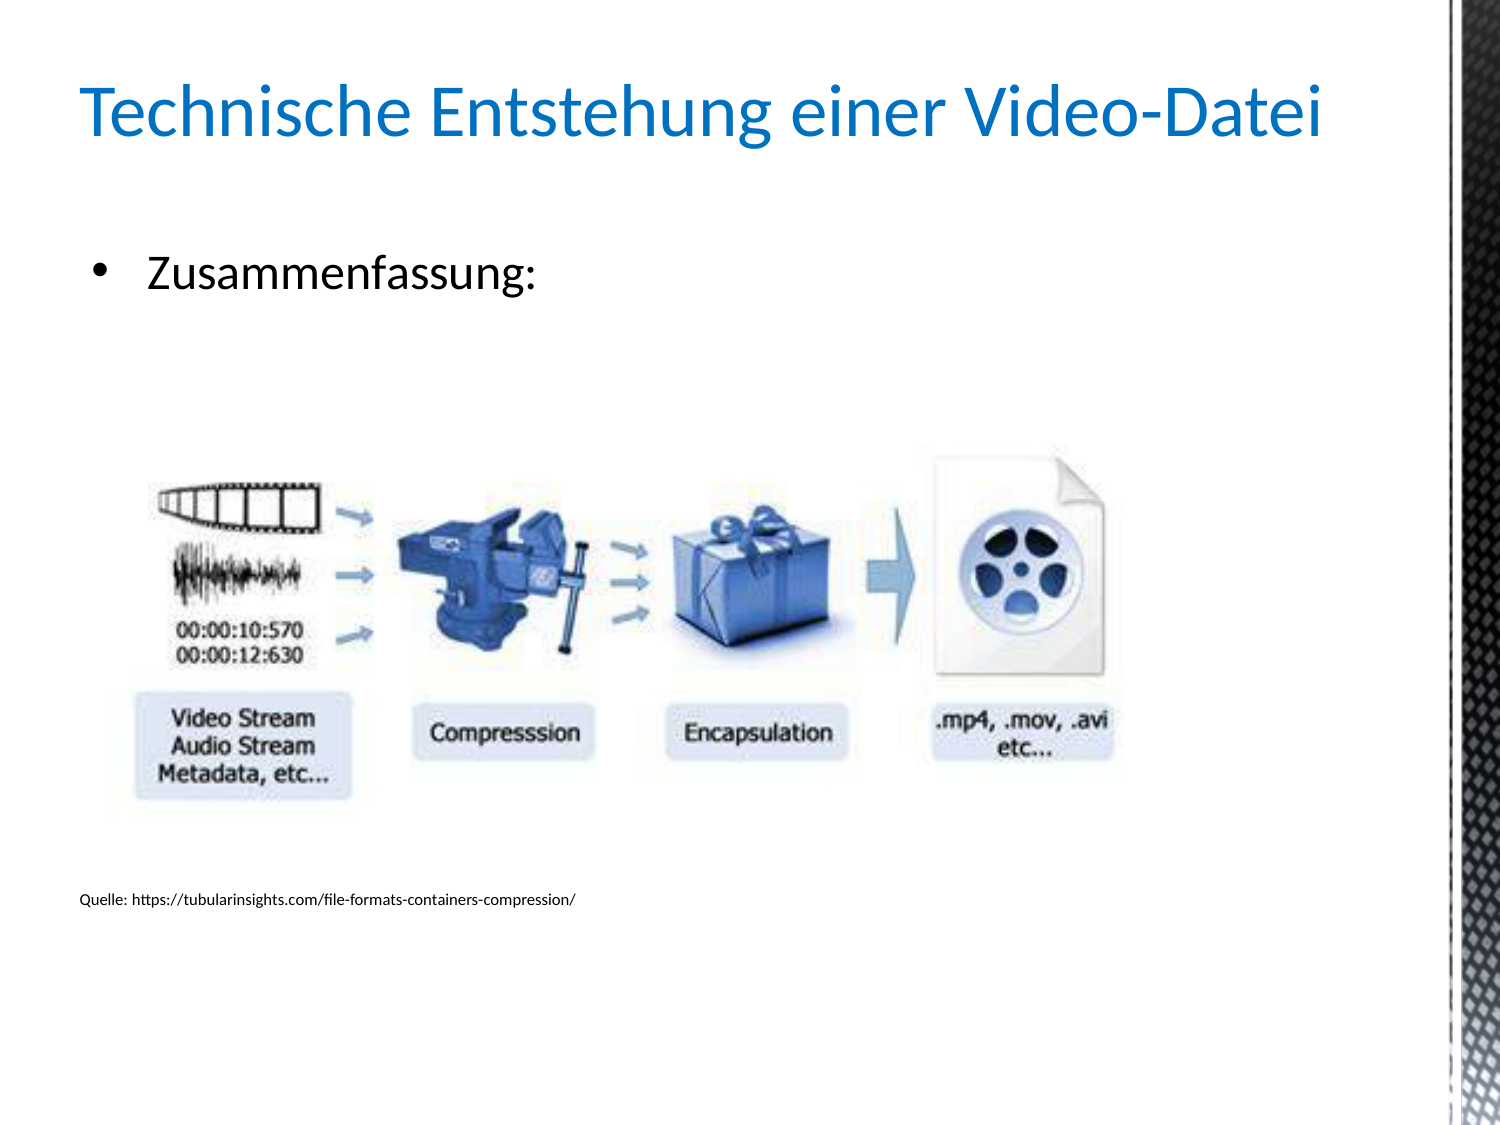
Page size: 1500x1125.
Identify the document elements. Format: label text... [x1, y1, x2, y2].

text_box Zusammenfassung: [76, 231, 1412, 367]
text_box Quelle: https://tubularinsights.com/file-formats-containers-compression/ [64, 881, 939, 917]
picture [1447, 0, 1500, 1125]
picture [74, 408, 1186, 852]
text_box Technische Entstehung einer Video-Datei [64, 54, 1412, 160]
